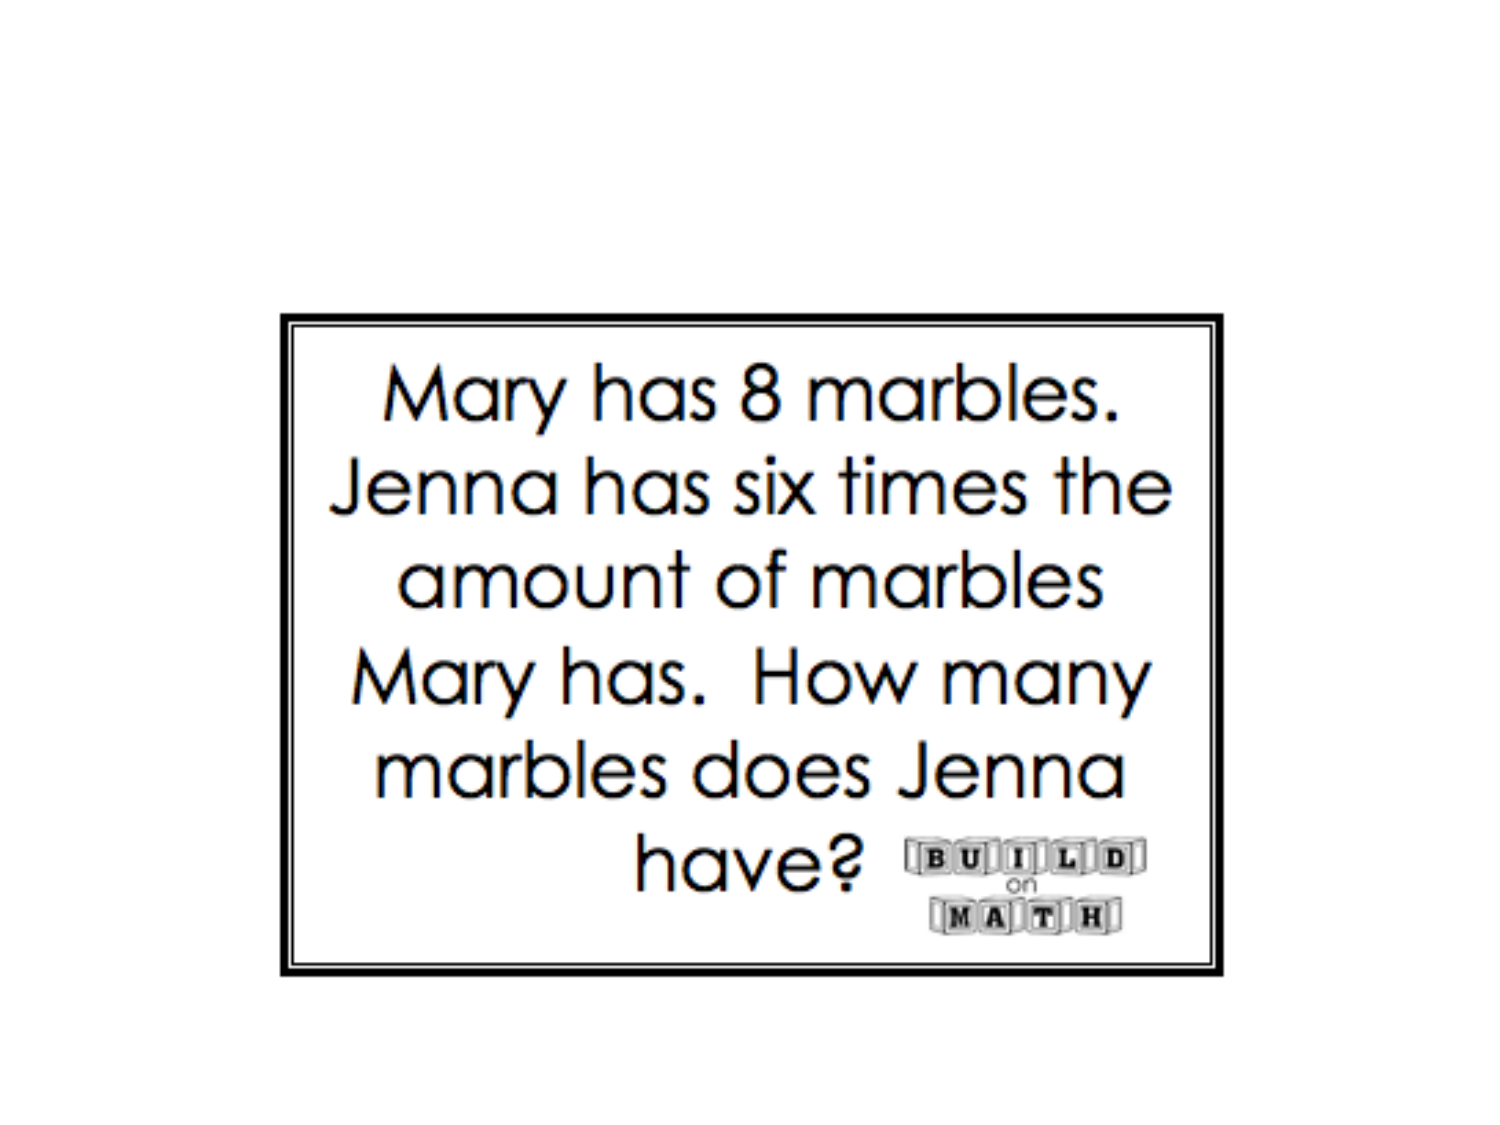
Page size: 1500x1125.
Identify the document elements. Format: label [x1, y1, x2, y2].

list [74, 262, 1426, 1006]
